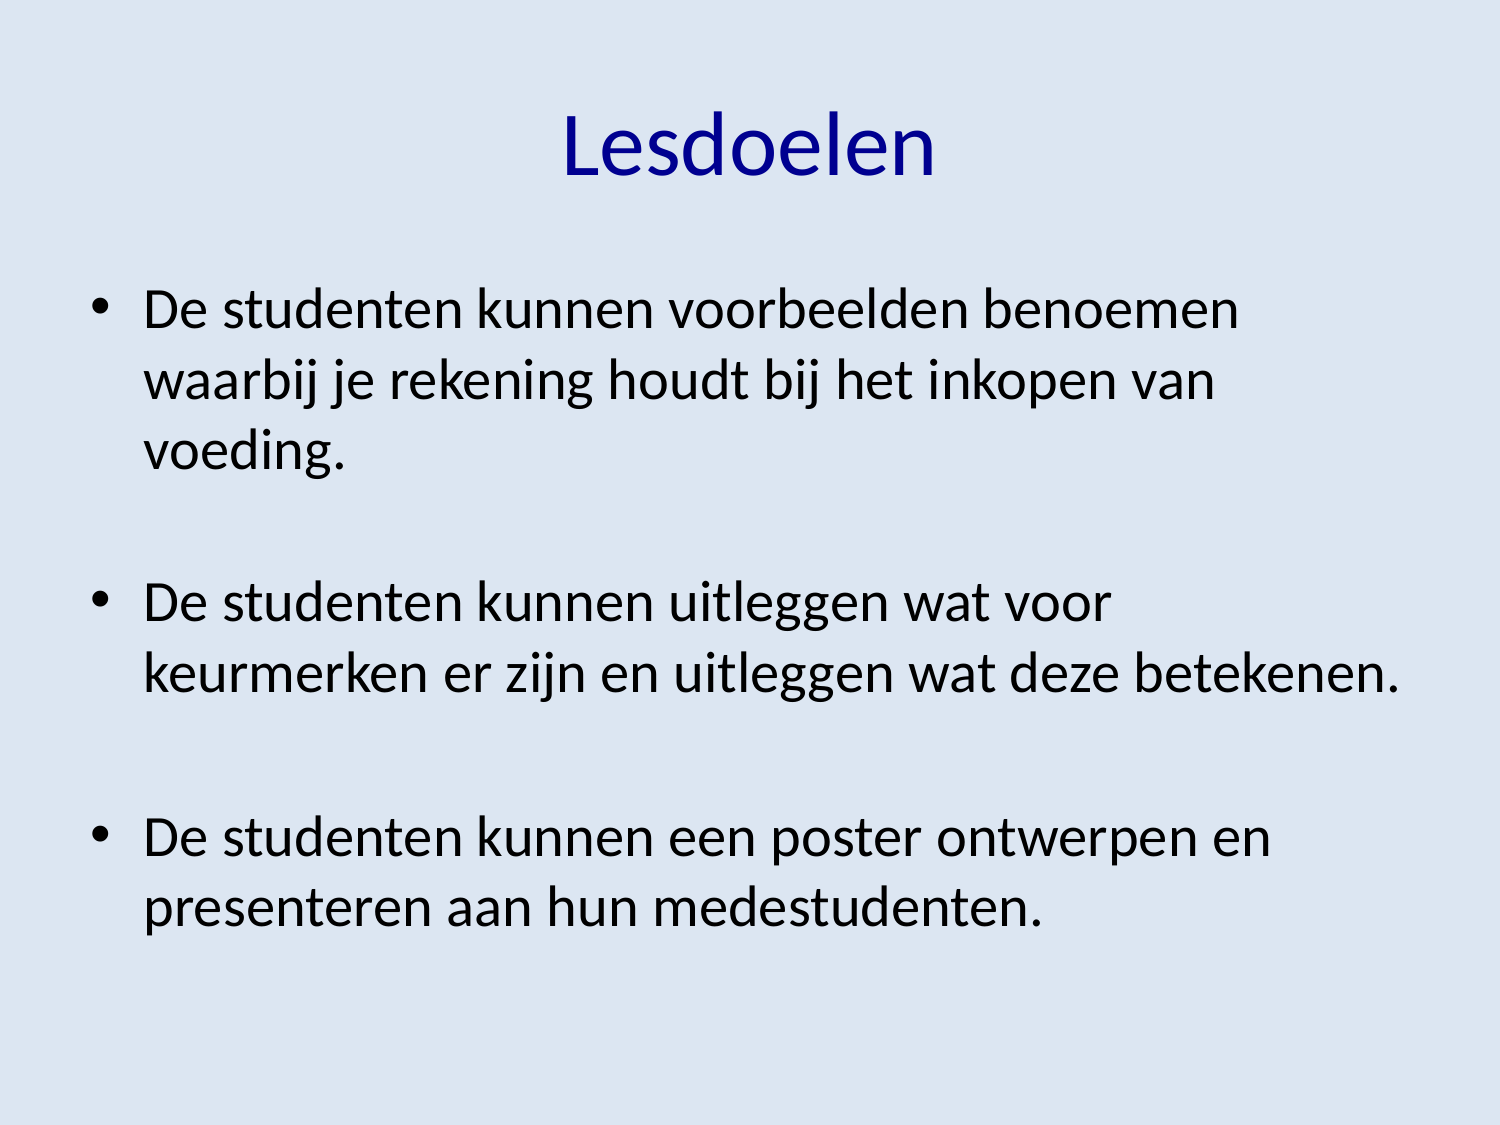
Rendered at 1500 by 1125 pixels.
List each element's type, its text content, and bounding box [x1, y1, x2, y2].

list De studenten kunnen voorbeelden benoemen waarbij je rekening houdt bij het inkopen van voeding. De studenten kunnen uitleggen wat voor keurmerken er zijn en uitleggen wat deze betekenen. De studenten kunnen een poster ontwerpen en presenteren aan hun medestudenten. [75, 262, 1425, 1005]
title Lesdoelen [75, 45, 1425, 233]
